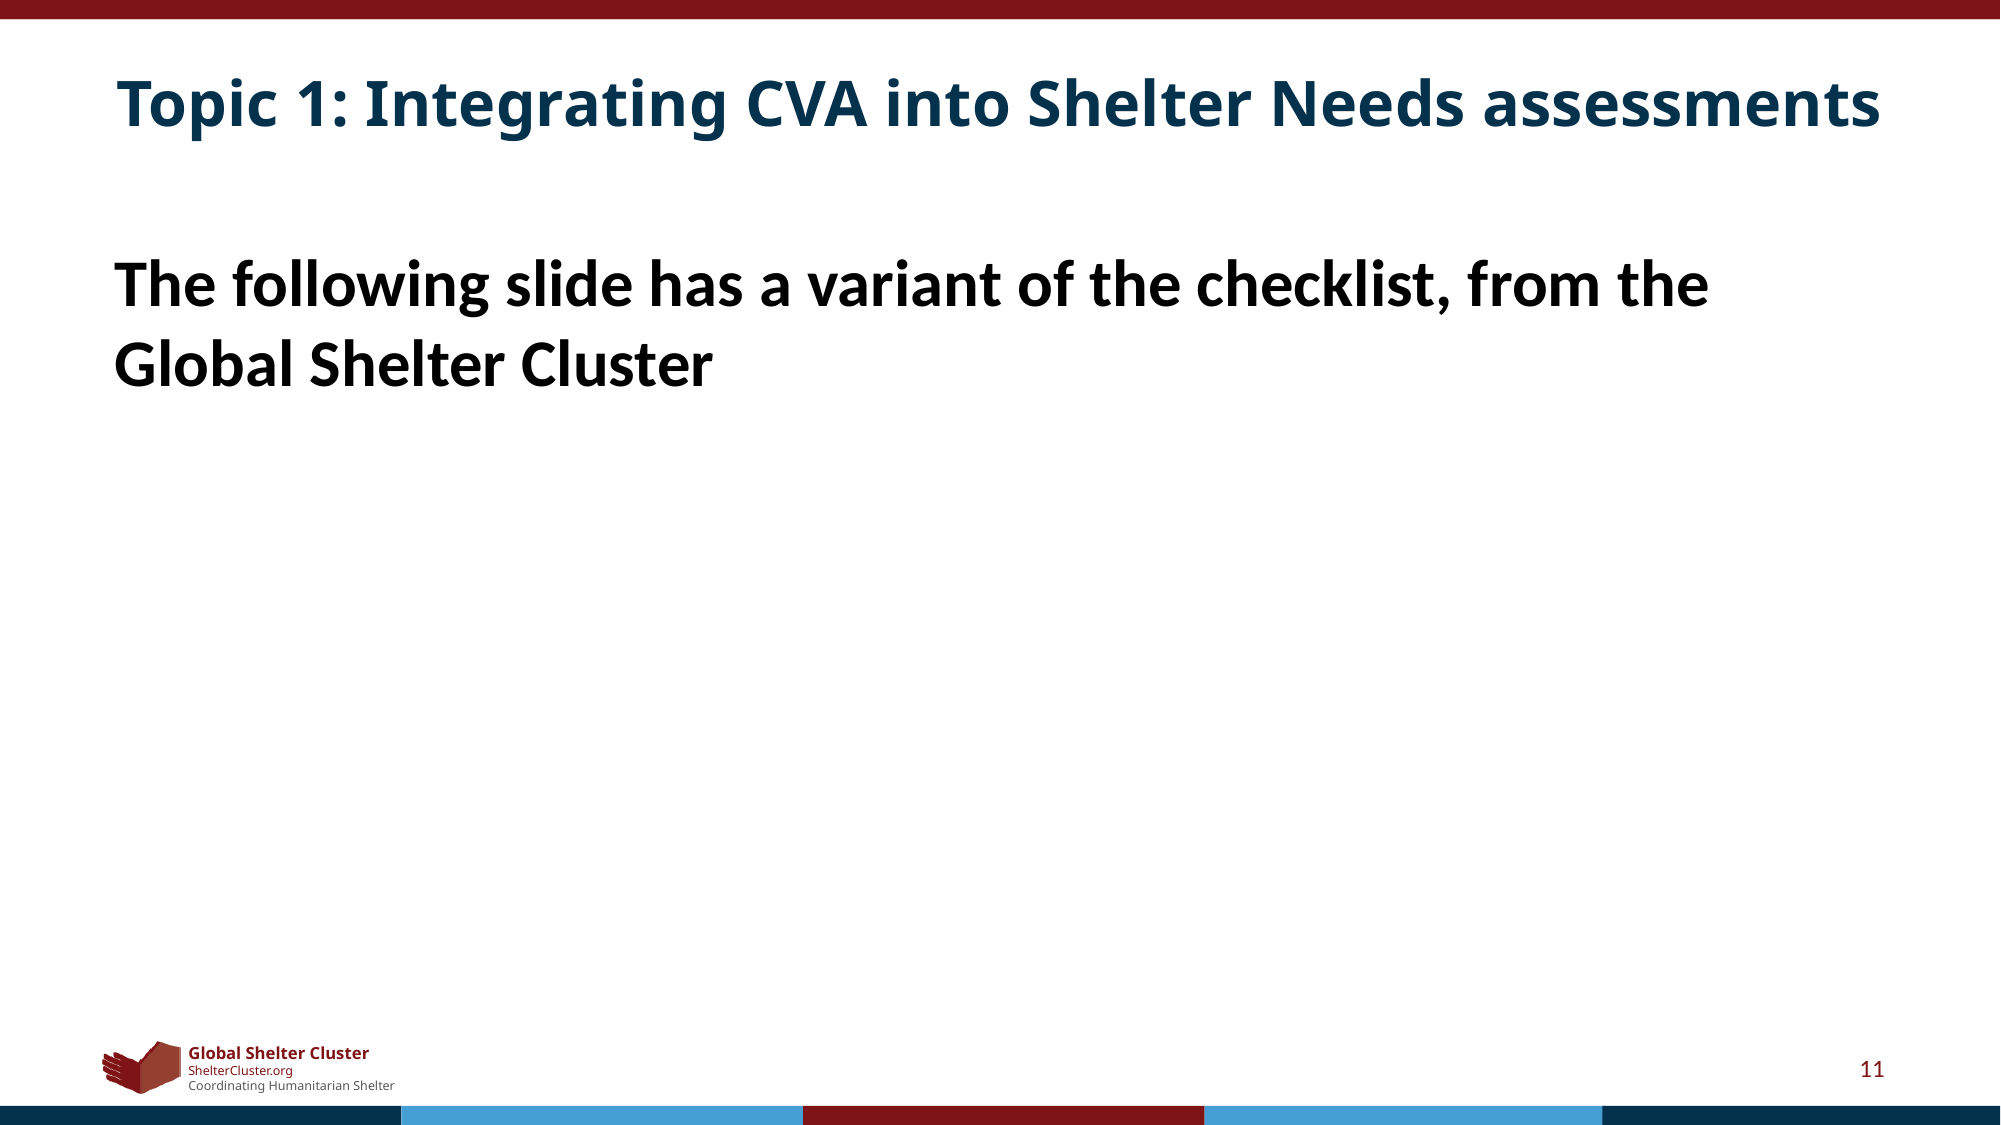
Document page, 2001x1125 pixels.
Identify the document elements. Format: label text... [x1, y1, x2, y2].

slide_number 11 [1433, 1037, 1900, 1098]
title Topic 1: Integrating CVA into Shelter Needs assessments [99, 45, 1900, 232]
picture [102, 1041, 181, 1094]
list The following slide has a variant of the checklist, from the Global Shelter Cluster [99, 232, 1900, 975]
